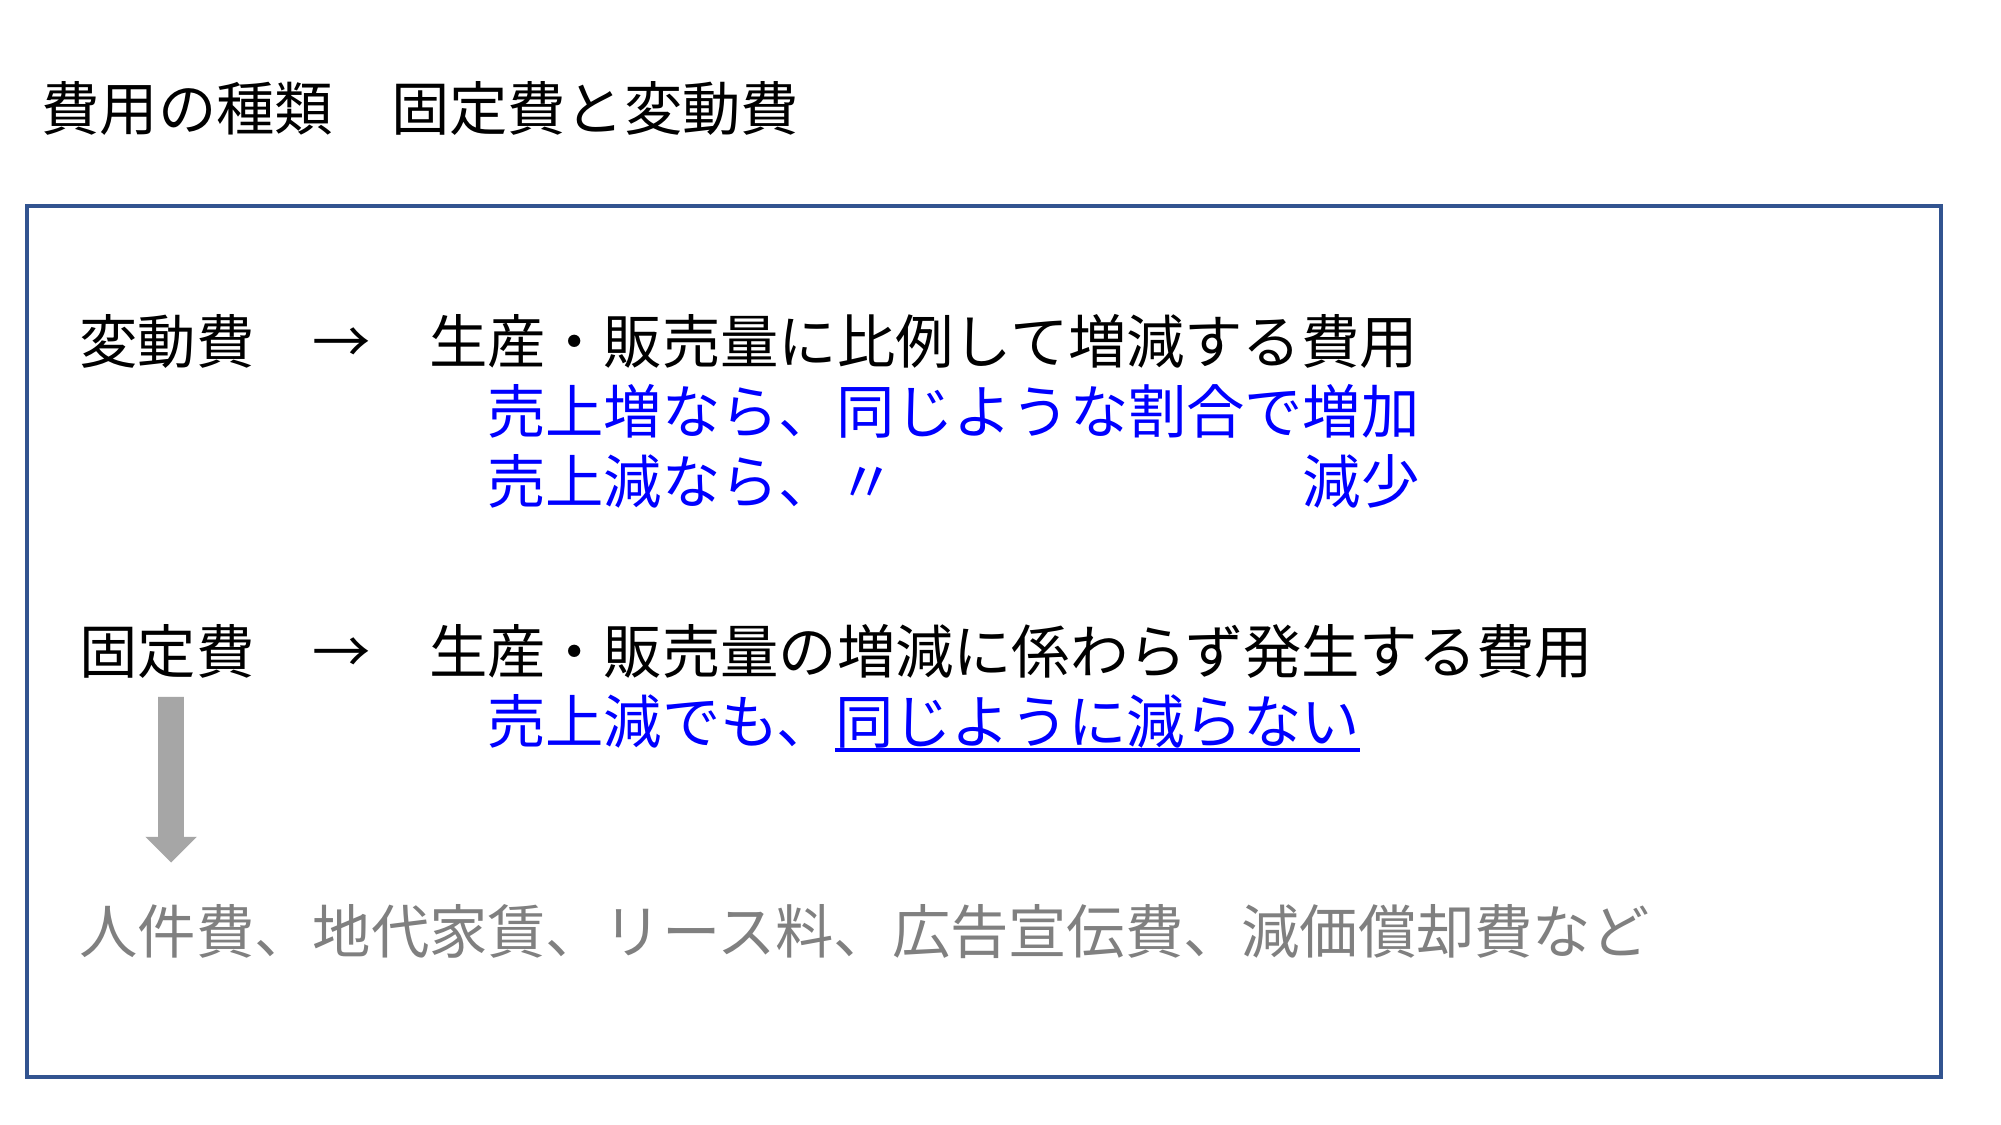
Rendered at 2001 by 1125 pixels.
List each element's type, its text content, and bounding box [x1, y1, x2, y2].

text_box 費用の種類 固定費と変動費 [26, 64, 1846, 150]
text_box [142, 695, 200, 864]
text_box [26, 205, 1942, 1078]
